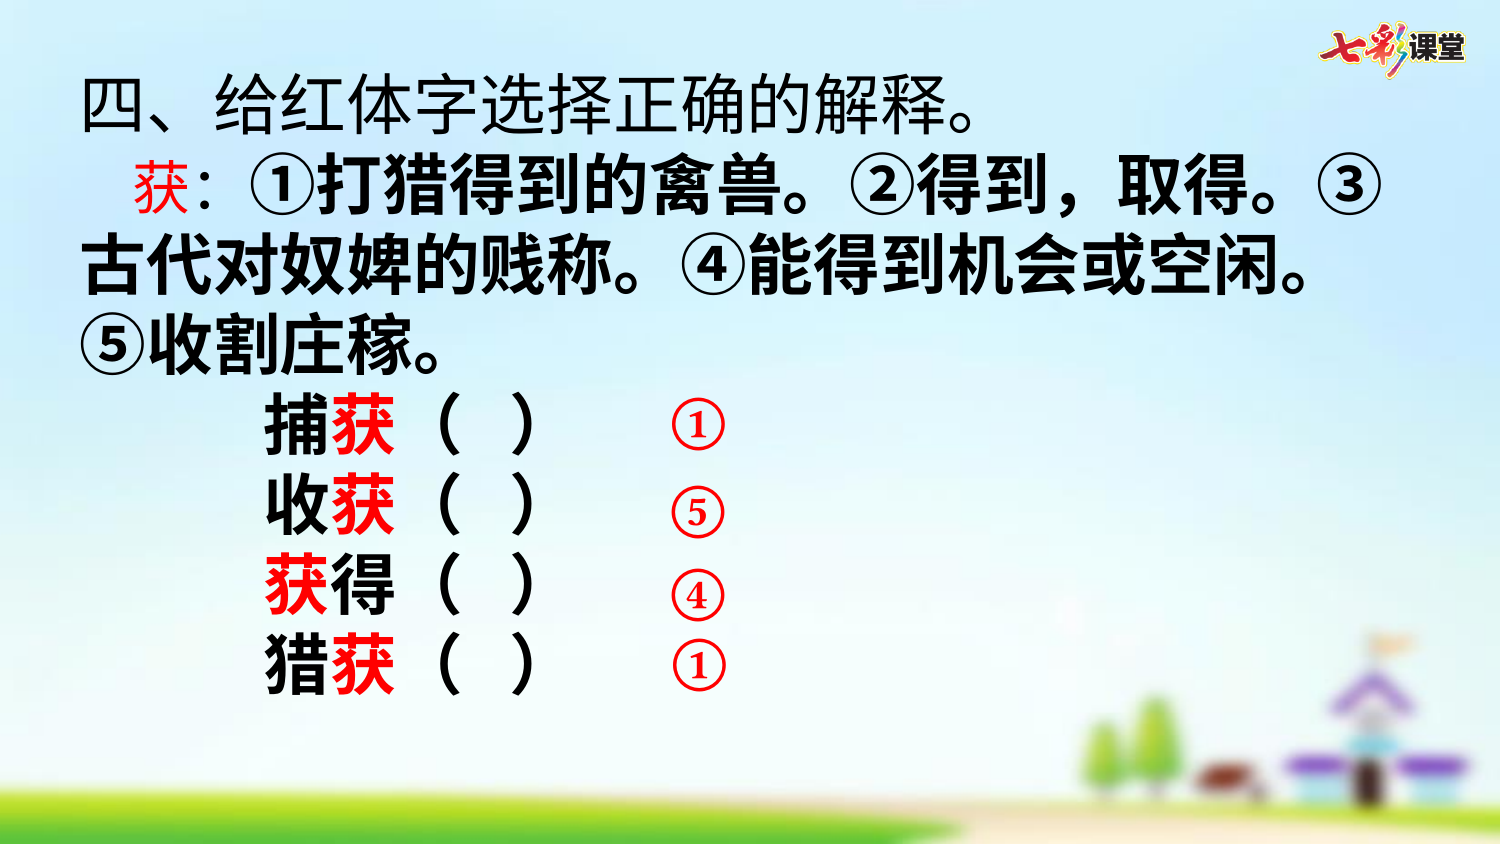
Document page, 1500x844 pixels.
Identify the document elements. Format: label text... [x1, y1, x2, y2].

text_box 四、给红体字选择正确的解释。 获：①打猎得到的禽兽。②得到，取得。③古代对奴婢的贱称。④能得到机会或空闲。⑤收割庄稼。 捕获（ ） 收获（ ） 获得（ ） 猎获（ ） [64, 55, 1400, 711]
text_box ① [655, 612, 774, 707]
text_box ① [654, 371, 773, 459]
text_box ④ [654, 554, 773, 638]
picture [0, 0, 1500, 844]
text_box ⑤ [654, 459, 773, 554]
